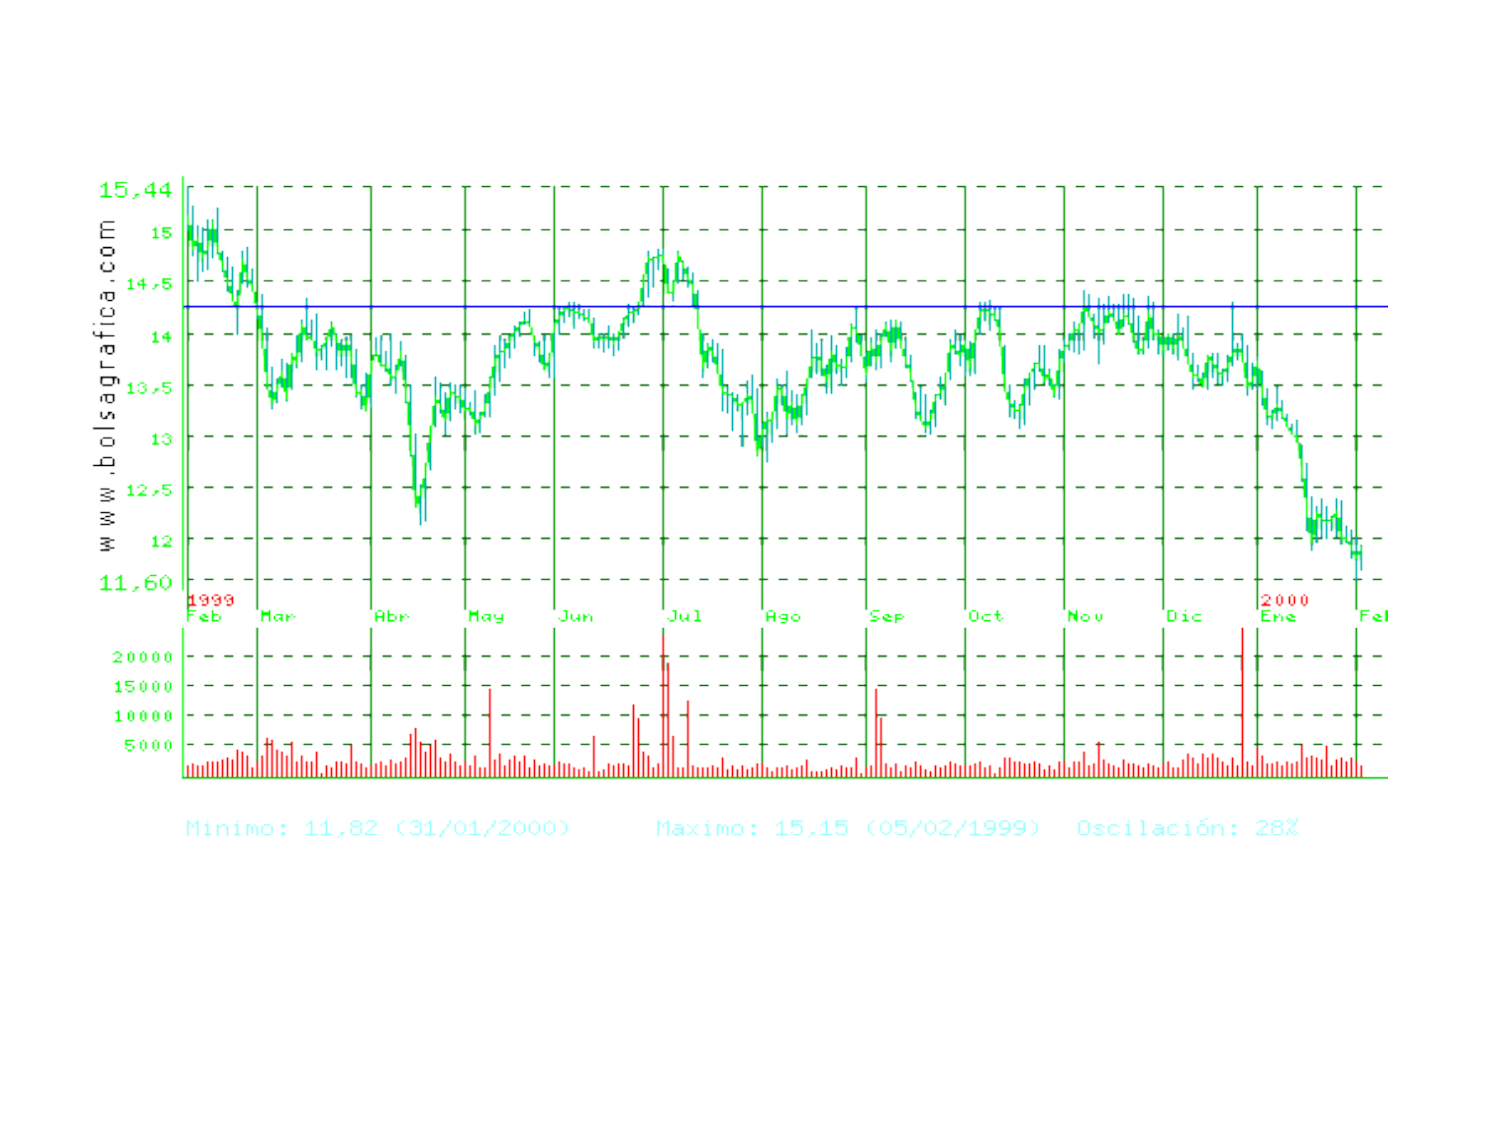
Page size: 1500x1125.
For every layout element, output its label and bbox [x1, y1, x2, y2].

picture [76, 136, 1389, 844]
